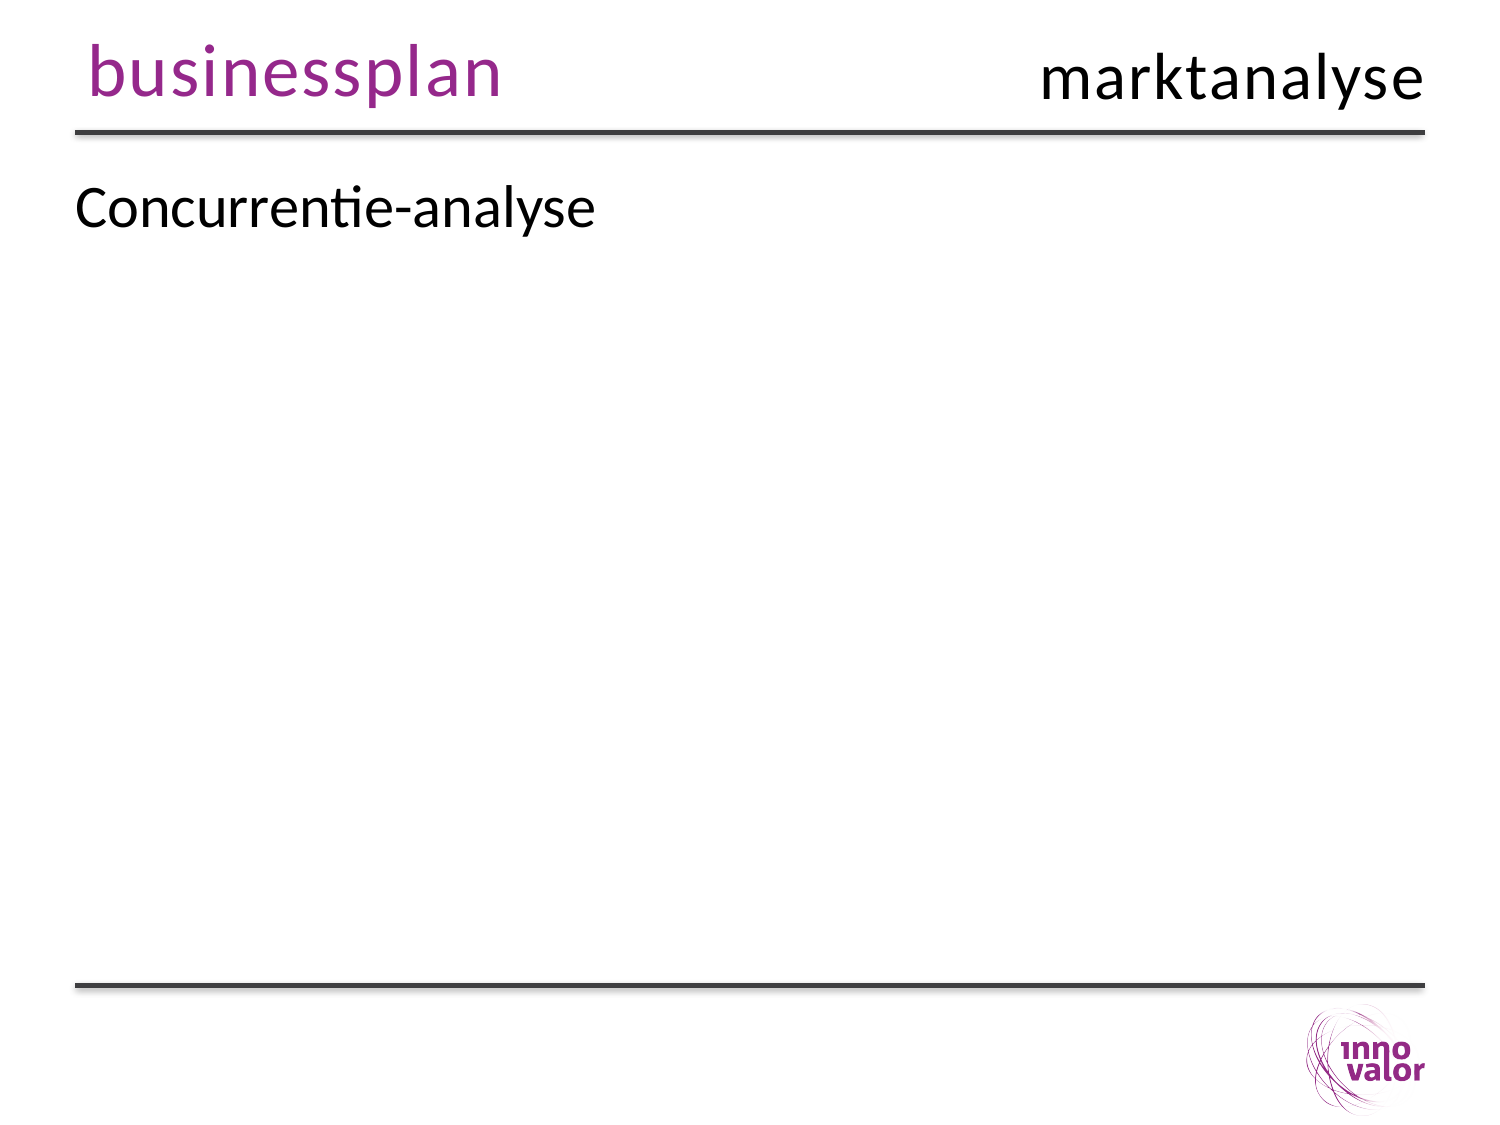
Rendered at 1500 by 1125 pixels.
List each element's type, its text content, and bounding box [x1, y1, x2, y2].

title Concurrentie-analyse [75, 152, 1425, 246]
text_box marktanalyse [786, 33, 1425, 113]
picture [1306, 1004, 1425, 1116]
